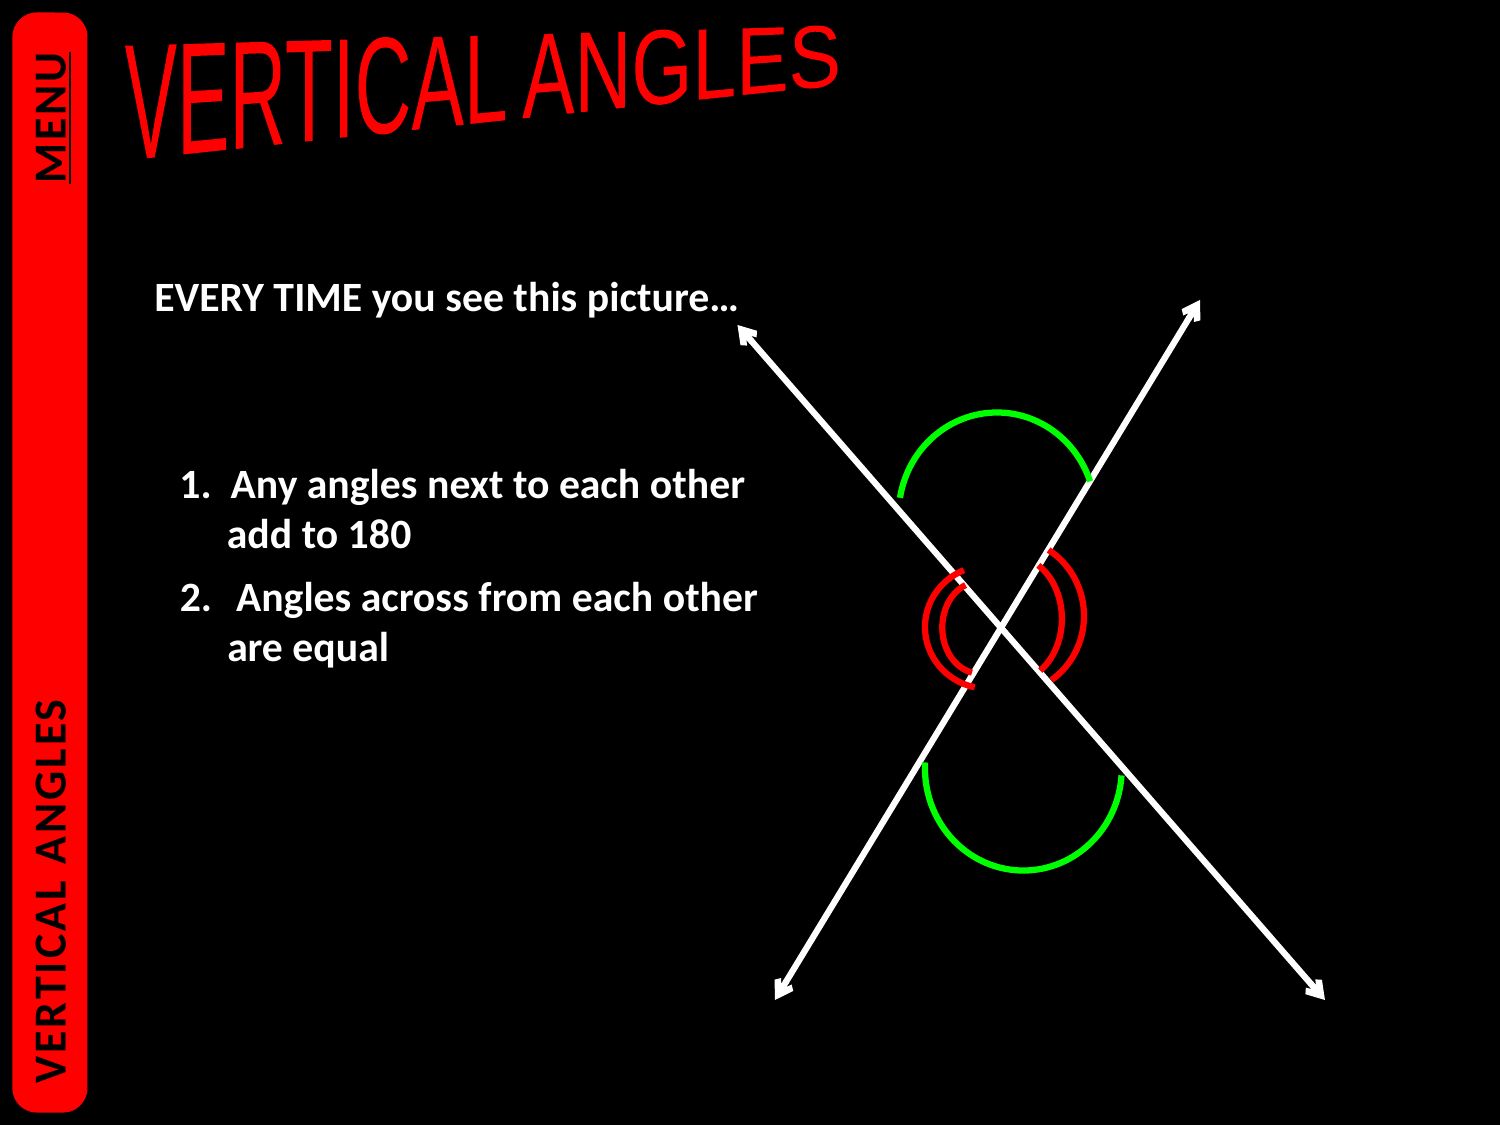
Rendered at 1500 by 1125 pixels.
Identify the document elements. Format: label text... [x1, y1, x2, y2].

text_box Angles across from each other are equal [165, 562, 774, 678]
text_box [1012, 565, 1062, 671]
text_box [900, 412, 1091, 515]
text_box [977, 600, 1325, 1000]
text_box 1. Any angles next to each other add to 180 [164, 449, 761, 565]
text_box [924, 570, 988, 688]
text_box [942, 585, 980, 673]
text_box [1009, 583, 1029, 623]
text_box [737, 324, 955, 574]
text_box EVERY TIME you see this picture… [139, 262, 755, 328]
text_box [774, 685, 966, 1000]
text_box [1039, 549, 1085, 681]
text_box [1090, 299, 1201, 481]
text_box [12, 12, 88, 1113]
text_box VERTICAL ANGLES MENU [12, 37, 83, 1099]
text_box [924, 762, 1122, 871]
